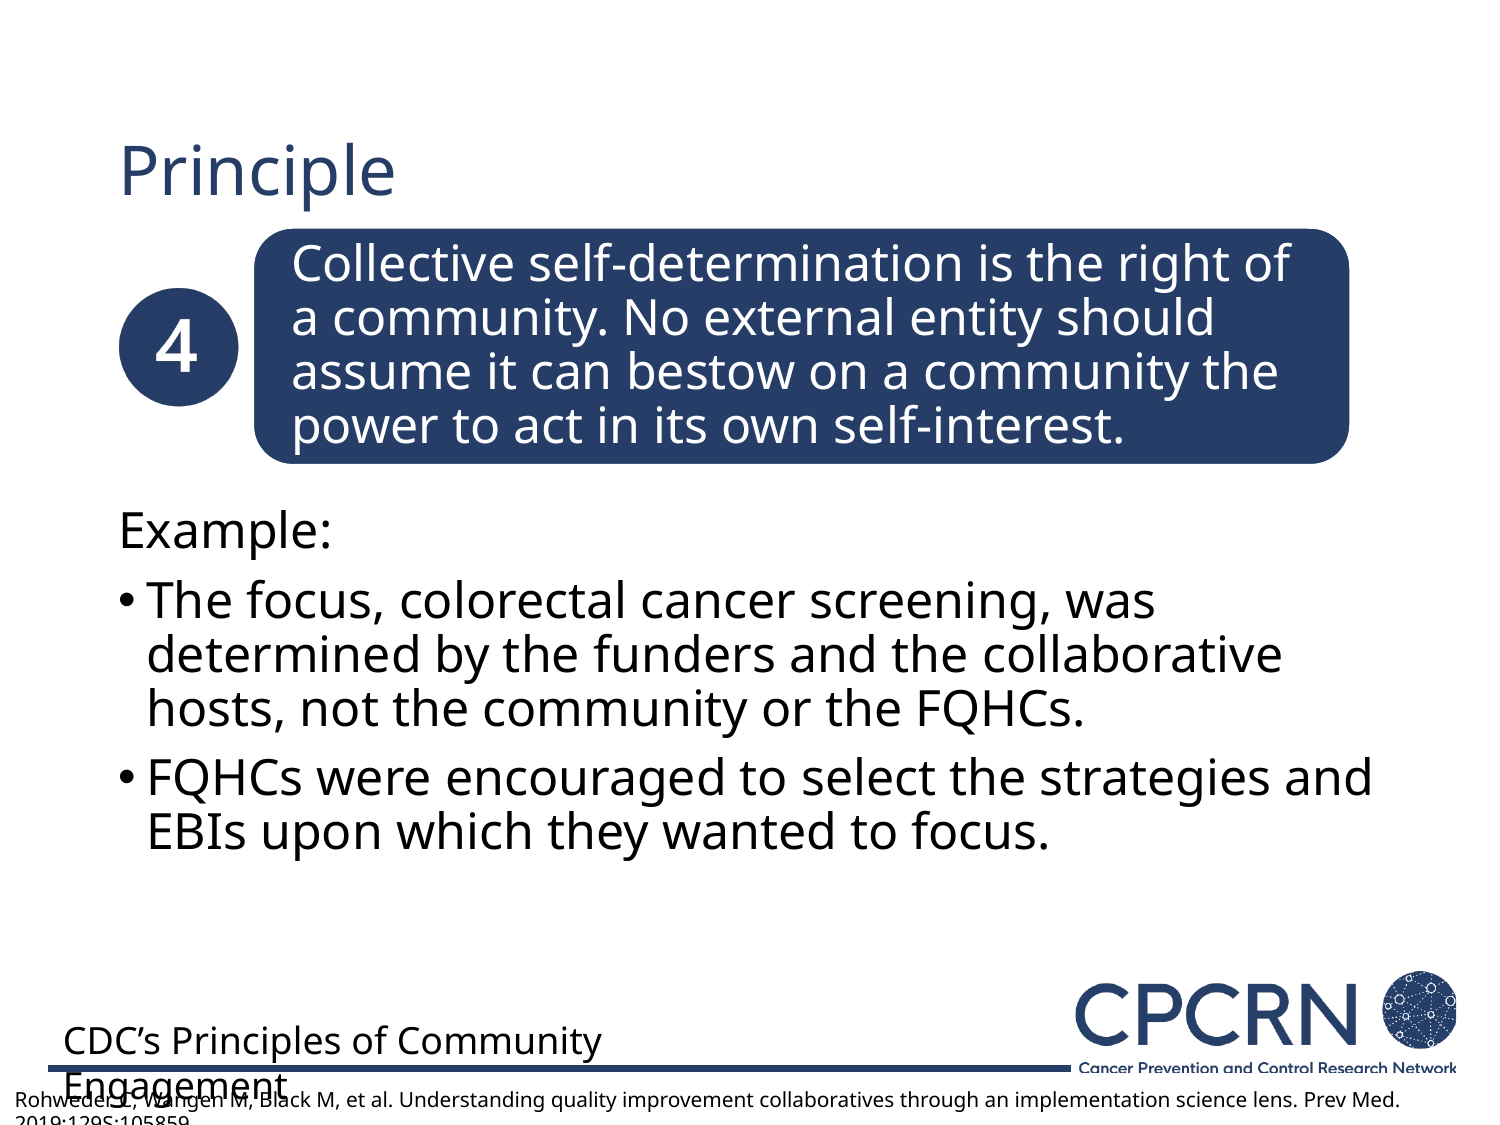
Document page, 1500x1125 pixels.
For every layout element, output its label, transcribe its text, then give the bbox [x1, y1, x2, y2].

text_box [253, 227, 1351, 466]
title Principle [103, 85, 1397, 260]
picture [103, 271, 253, 422]
text_box CDC’s Principles of Community Engagement [48, 1009, 799, 1078]
list Example: The focus, colorectal cancer screening, was determined by the funders and the collaborative hosts, not the community or the FQHCs. FQHCs were encouraged to select the strategies and EBIs upon which they wanted to focus. [103, 422, 1397, 898]
text_box Rohweder C, Wangen M, Black M, et al. Understanding quality improvement collaboratives through an implementation science lens. Prev Med. 2019;129S:105859. [0, 1078, 1500, 1125]
